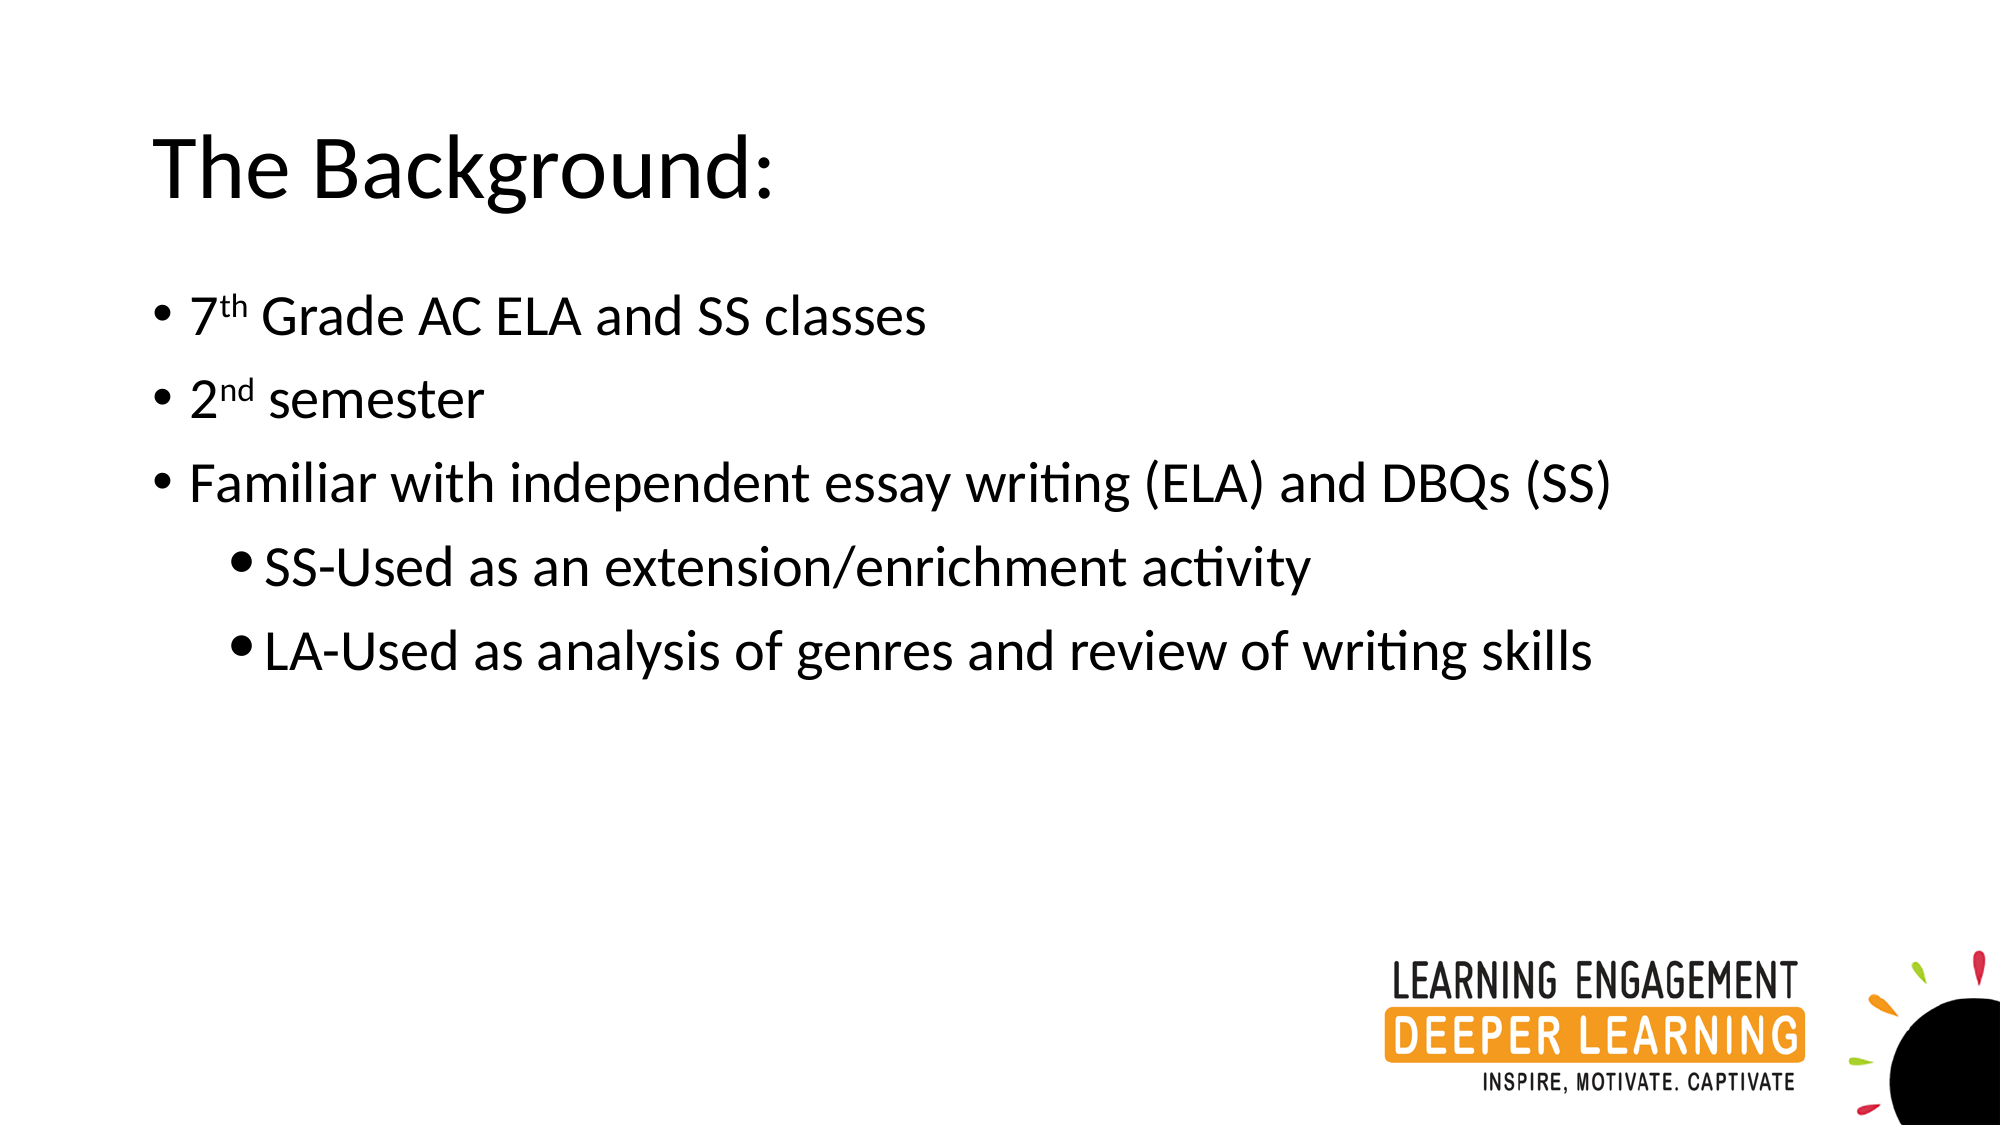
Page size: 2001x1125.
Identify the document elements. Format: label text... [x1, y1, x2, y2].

list 7th Grade AC ELA and SS classes 2nd semester Familiar with independent essay writing (ELA) and DBQs (SS) SS-Used as an extension/enrichment activity LA-Used as analysis of genres and review of writing skills [137, 277, 1863, 1014]
picture [1369, 936, 2000, 1125]
title The Background: [137, 59, 1863, 277]
